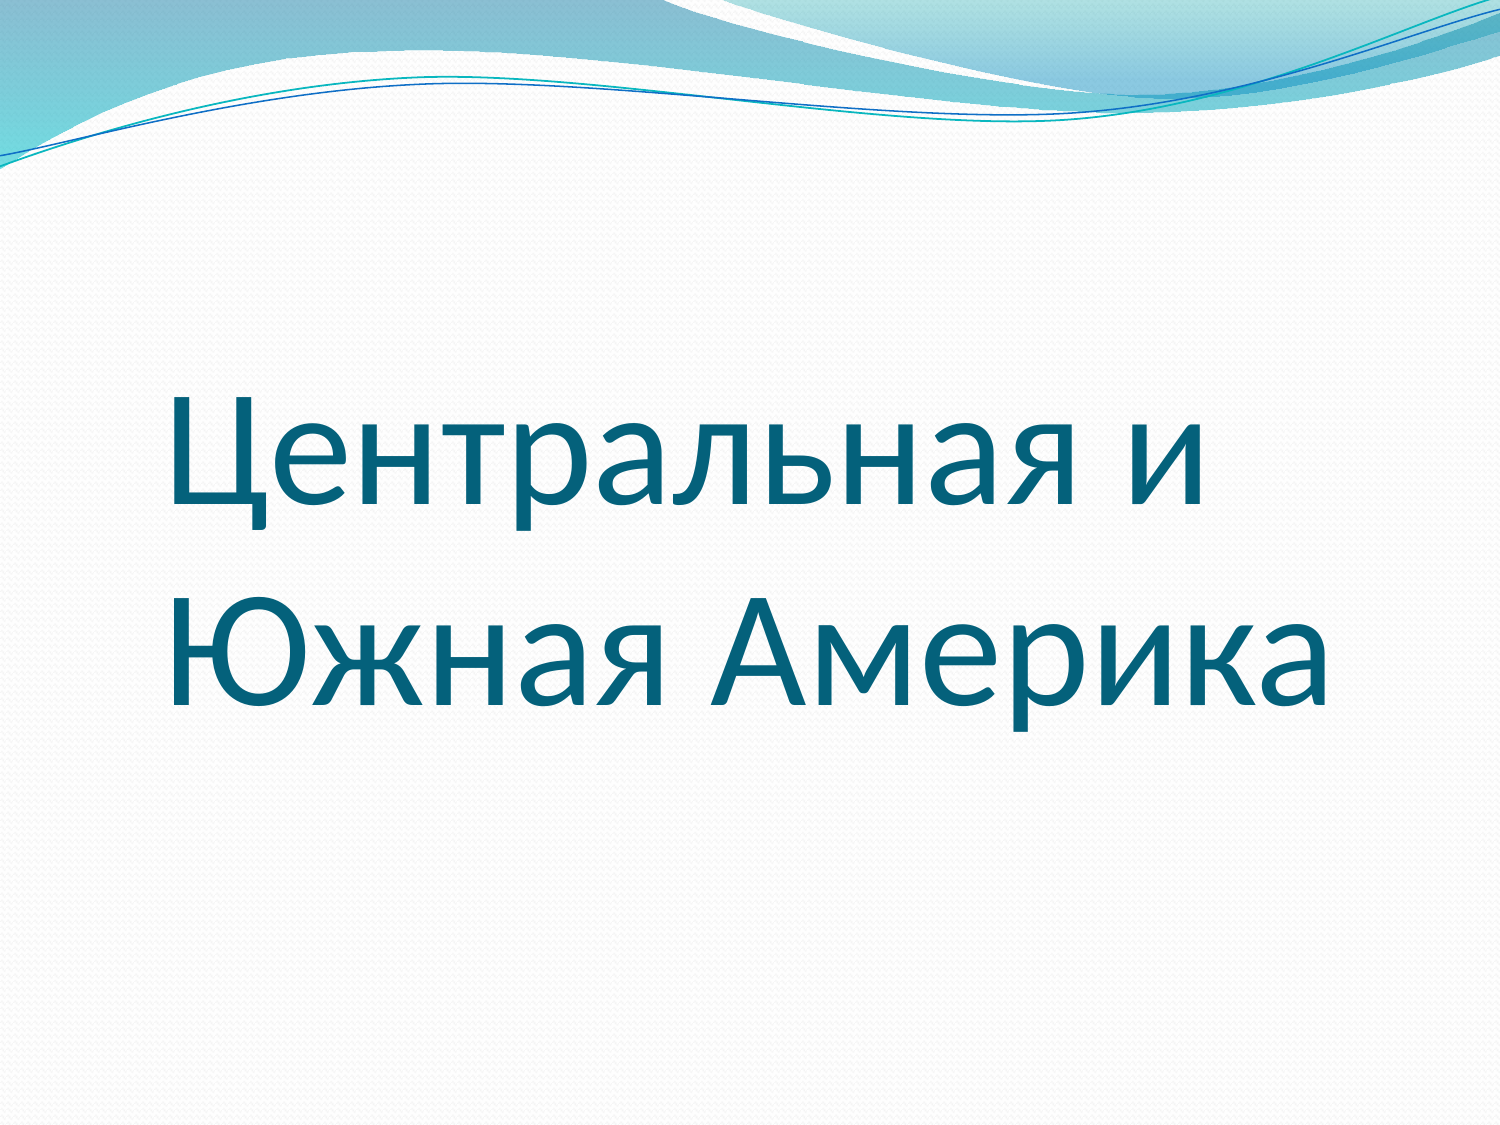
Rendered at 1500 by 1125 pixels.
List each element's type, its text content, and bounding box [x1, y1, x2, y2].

title Центральная и Южная Америка [164, 339, 1500, 739]
